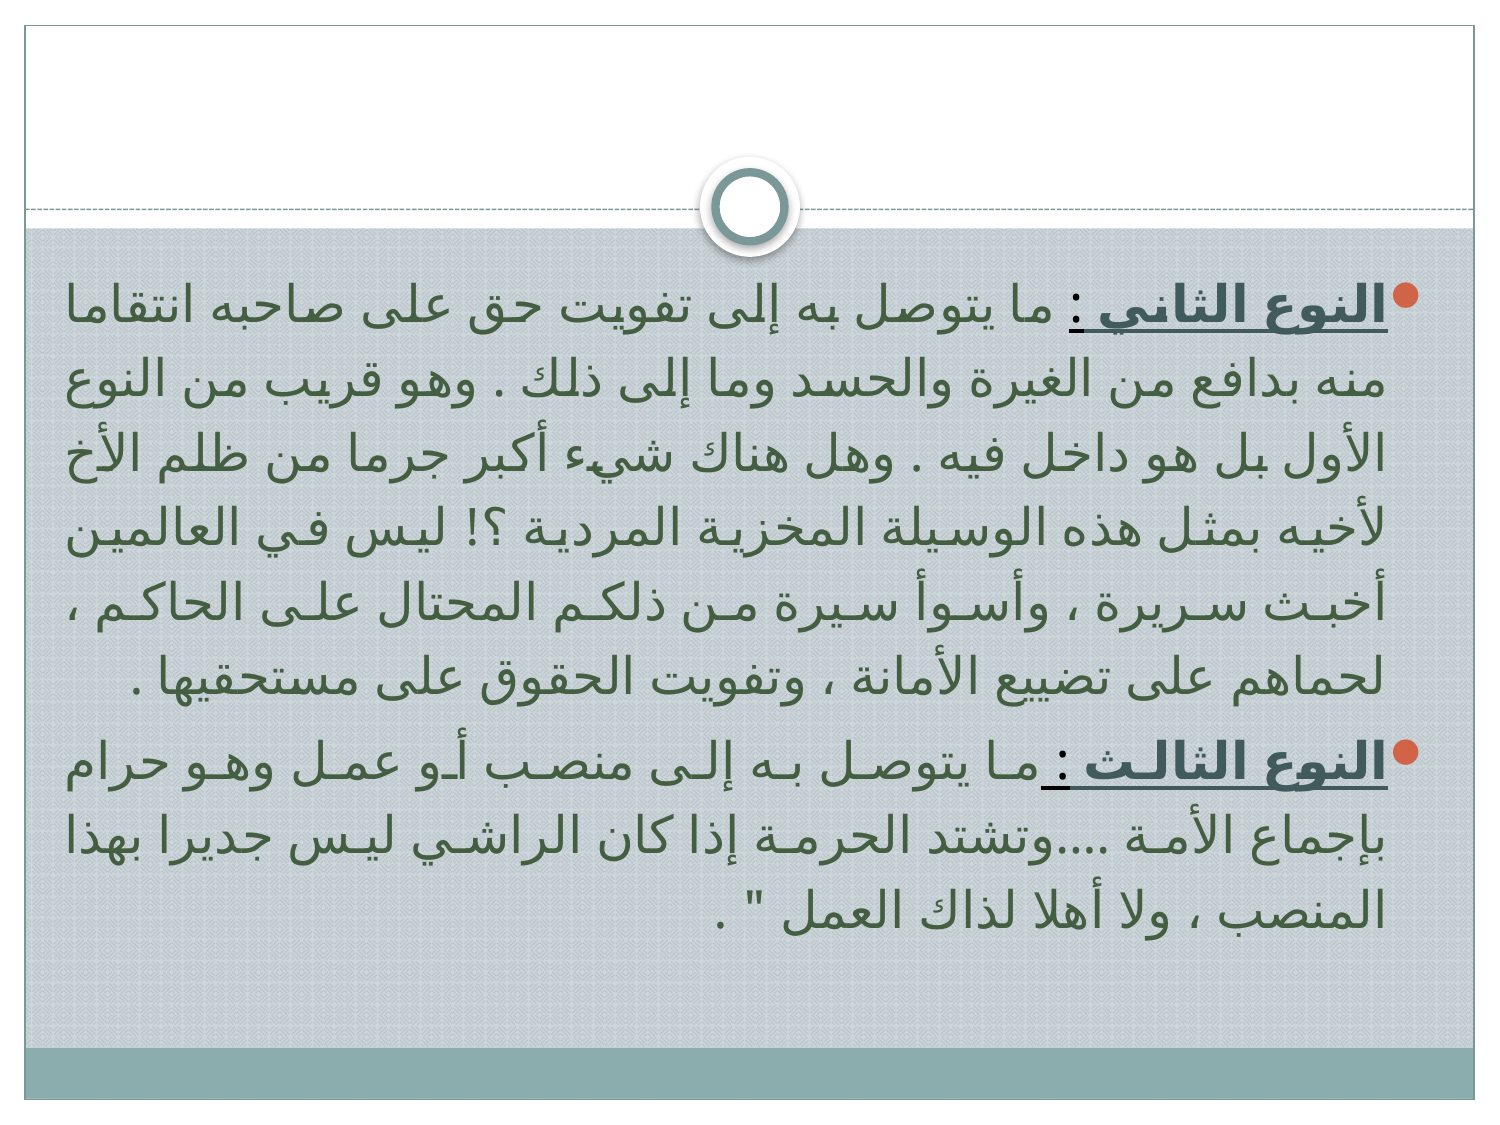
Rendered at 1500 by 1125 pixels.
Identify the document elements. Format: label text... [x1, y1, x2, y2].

list النوع الثاني : ما يتوصل به إلى تفويت حق على صاحبه انتقاما منه بدافع من الغيرة والحسد وما إلى ذلك . وهو قريب من النوع الأول بل هو داخل فيه . وهل هناك شيء أكبر جرما من ظلم الأخ لأخيه بمثل هذه الوسيلة المخزية المردية ؟! ليس في العالمين أخبث سريرة ، وأسوأ سيرة من ذلكم المحتال على الحاكم ، لحماهم على تضييع الأمانة ، وتفويت الحقوق على مستحقيها . النوع الثالث : ما يتوصل به إلى منصب أو عمل وهو حرام بإجماع الأمة ....وتشتد الحرمة إذا كان الراشي ليس جديرا بهذا المنصب ، ولا أهلا لذاك العمل " . [49, 250, 1445, 1001]
